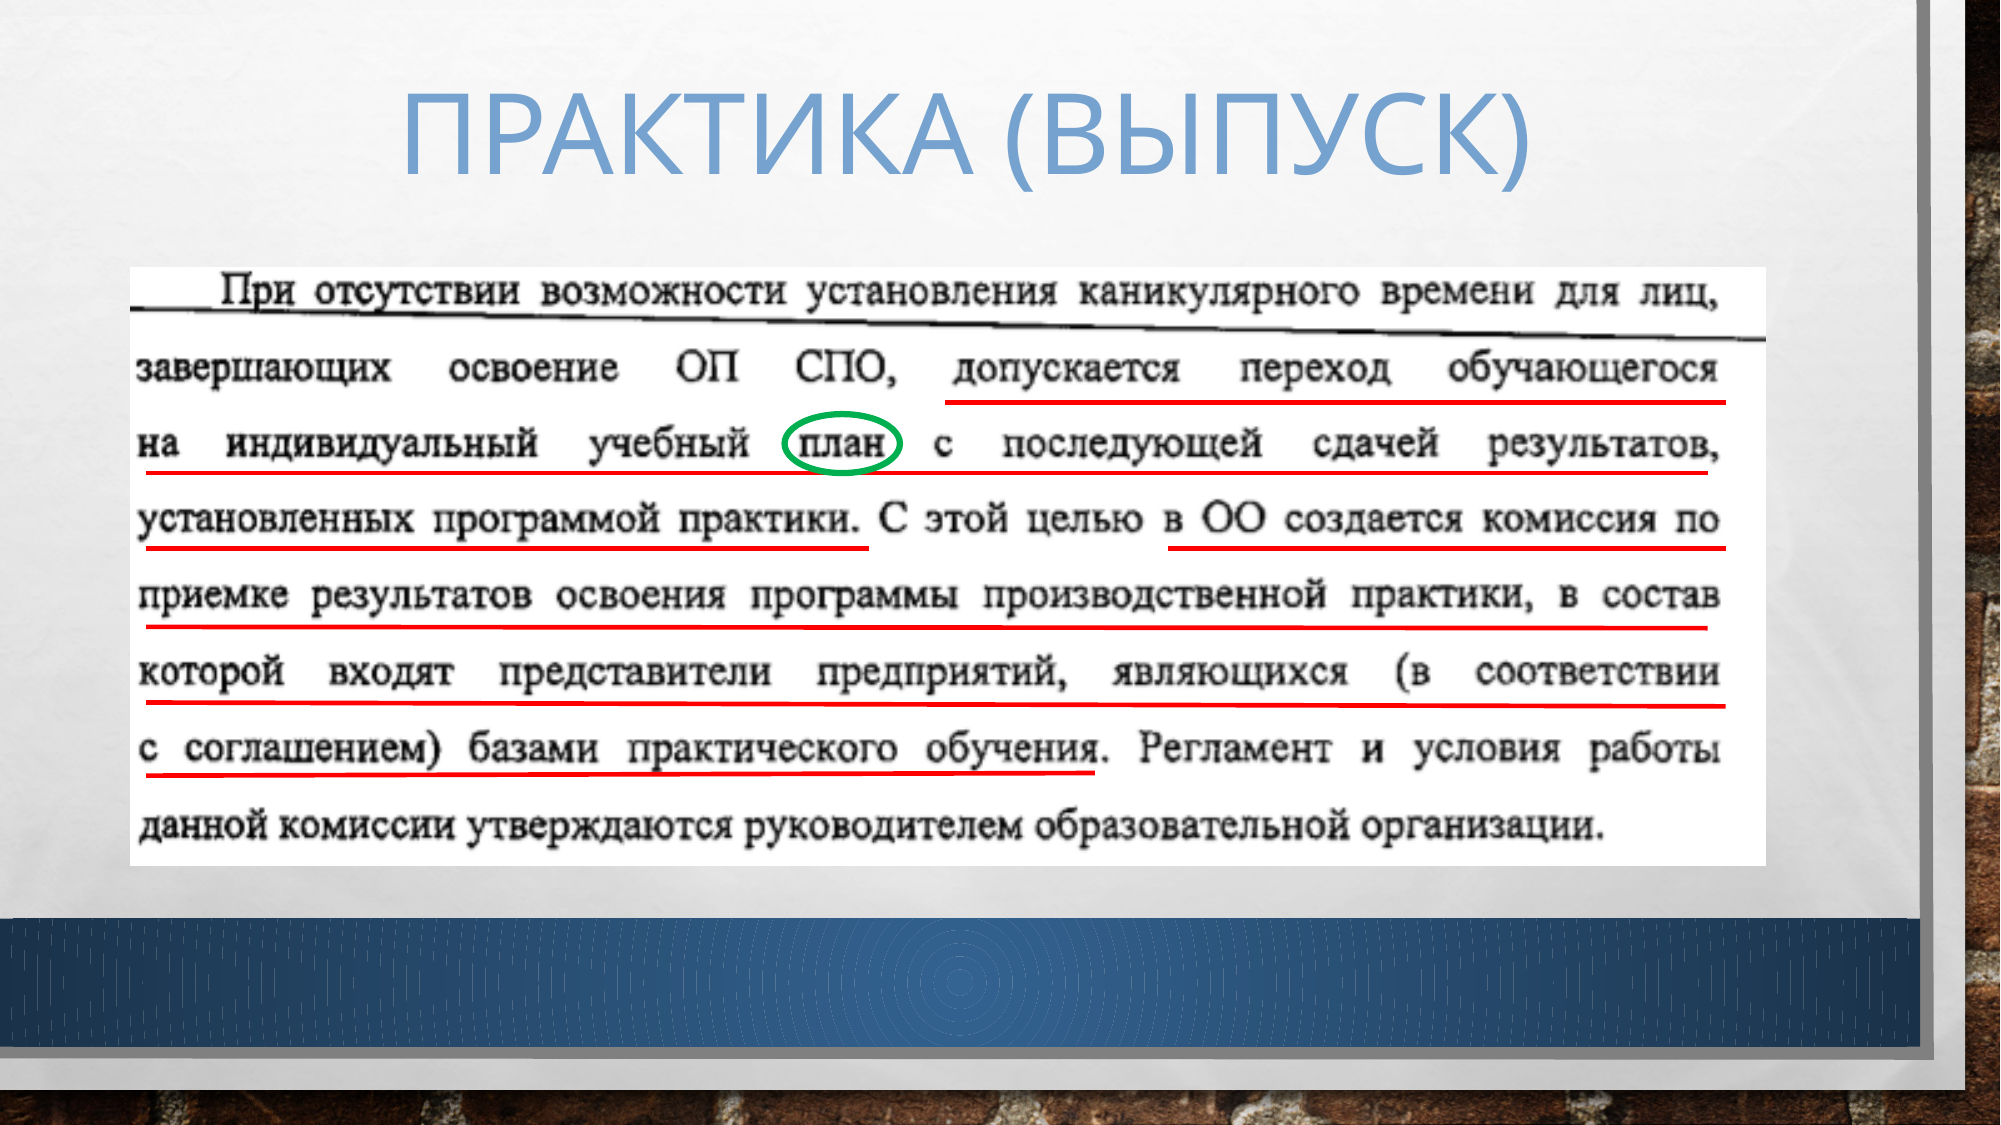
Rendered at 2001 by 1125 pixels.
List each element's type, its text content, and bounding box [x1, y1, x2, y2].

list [130, 267, 1766, 866]
picture [0, 0, 2000, 1125]
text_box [145, 702, 1726, 707]
title Практика (выпуск) [112, 66, 1818, 209]
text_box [145, 772, 1096, 776]
